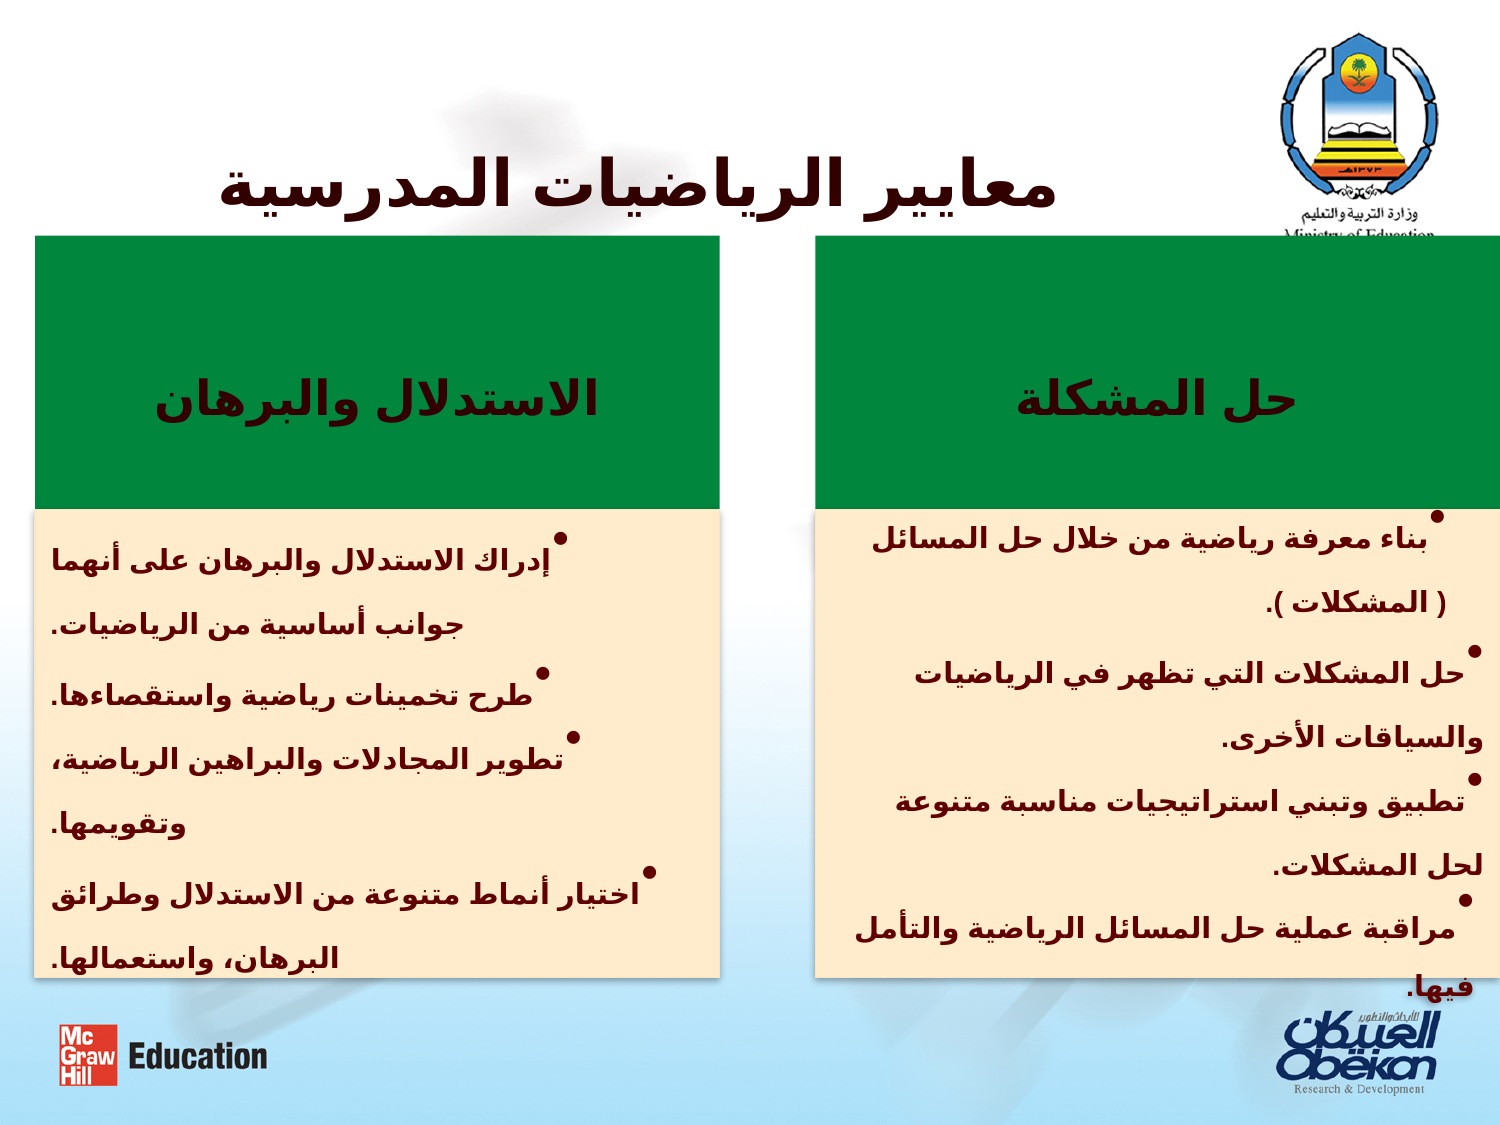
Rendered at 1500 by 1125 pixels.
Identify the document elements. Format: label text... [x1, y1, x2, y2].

picture [1437, 985, 1465, 992]
picture [0, 0, 1500, 1125]
picture [1421, 985, 1433, 992]
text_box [34, 228, 1500, 985]
text_box معايير الرياضيات المدرسية [35, 58, 1243, 227]
